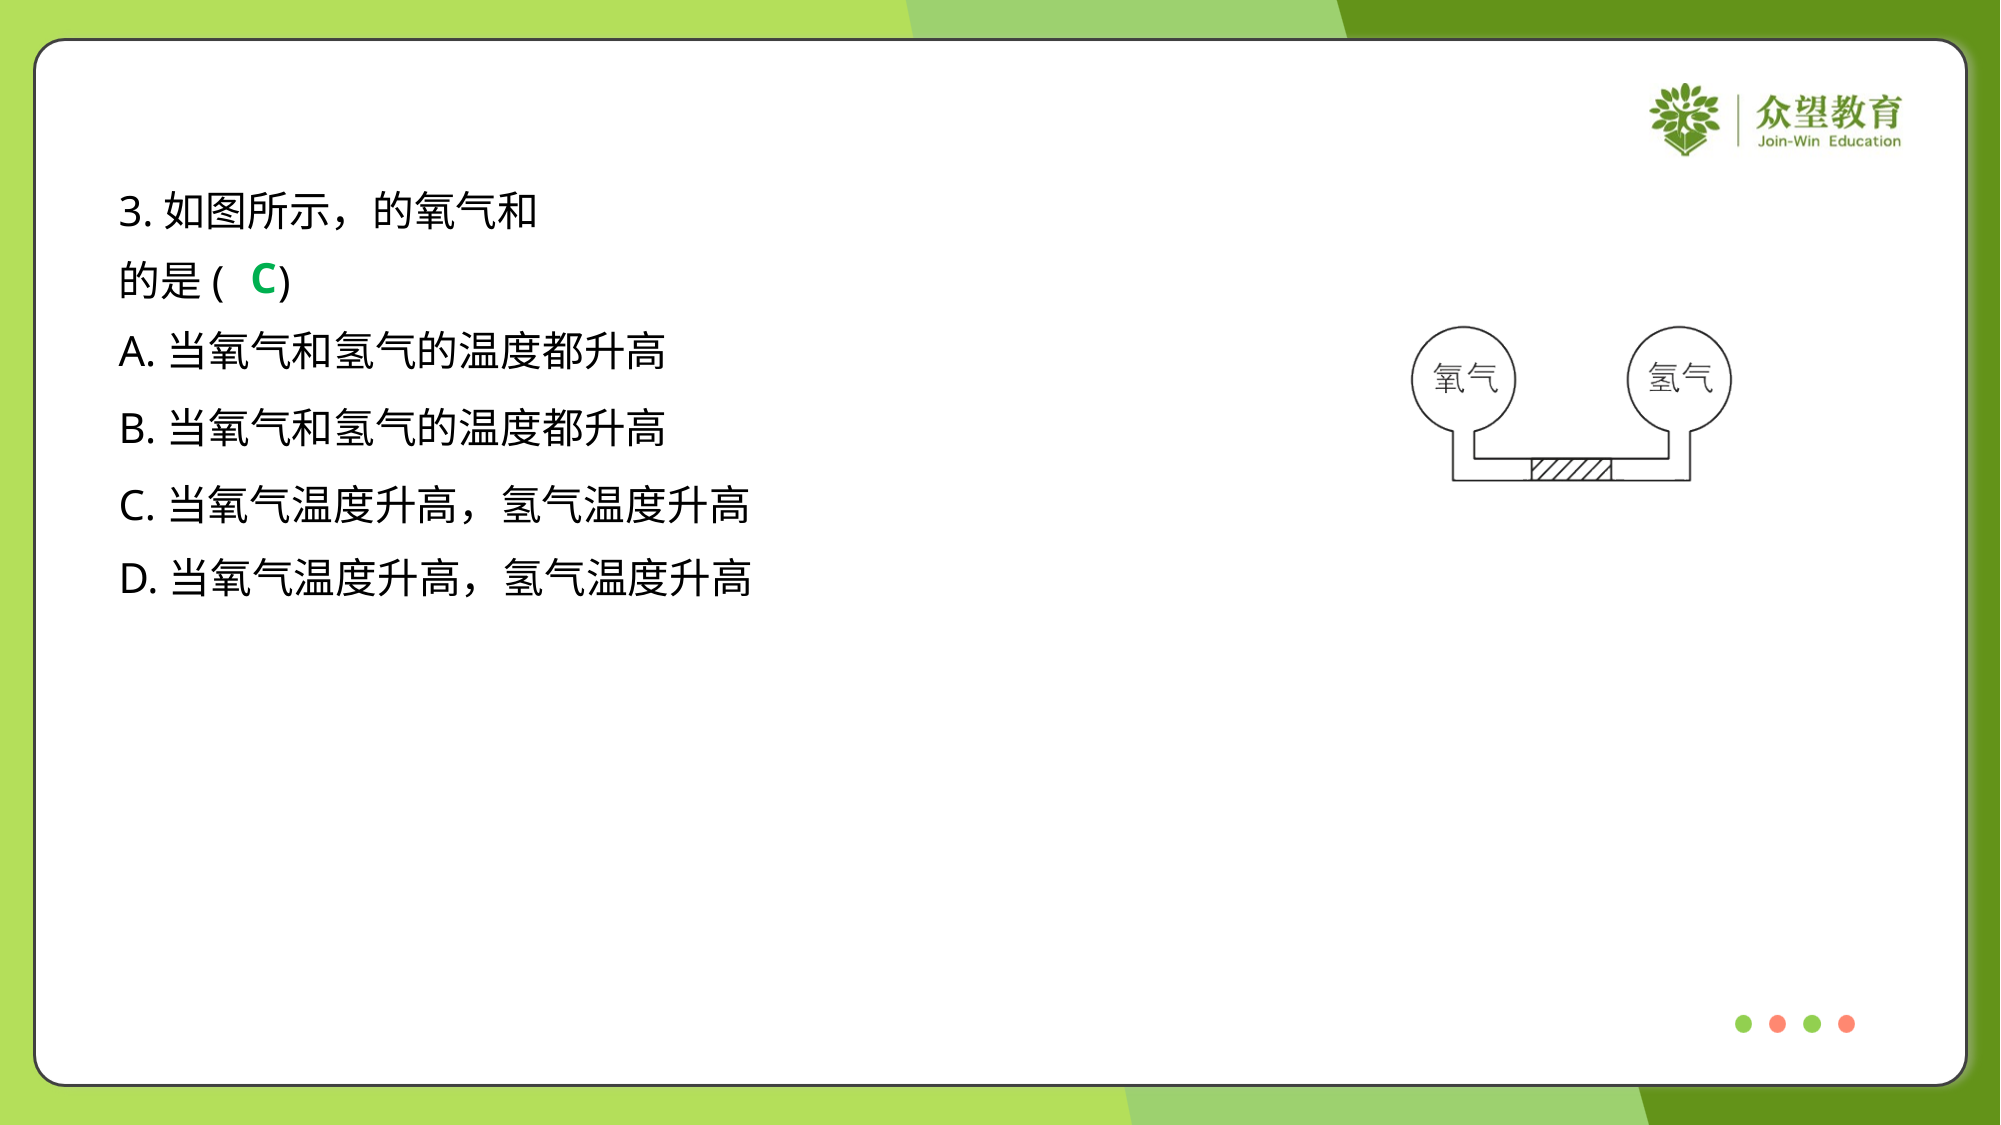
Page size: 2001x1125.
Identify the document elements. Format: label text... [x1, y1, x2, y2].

text_box C [234, 231, 293, 296]
picture [0, 0, 2000, 1125]
